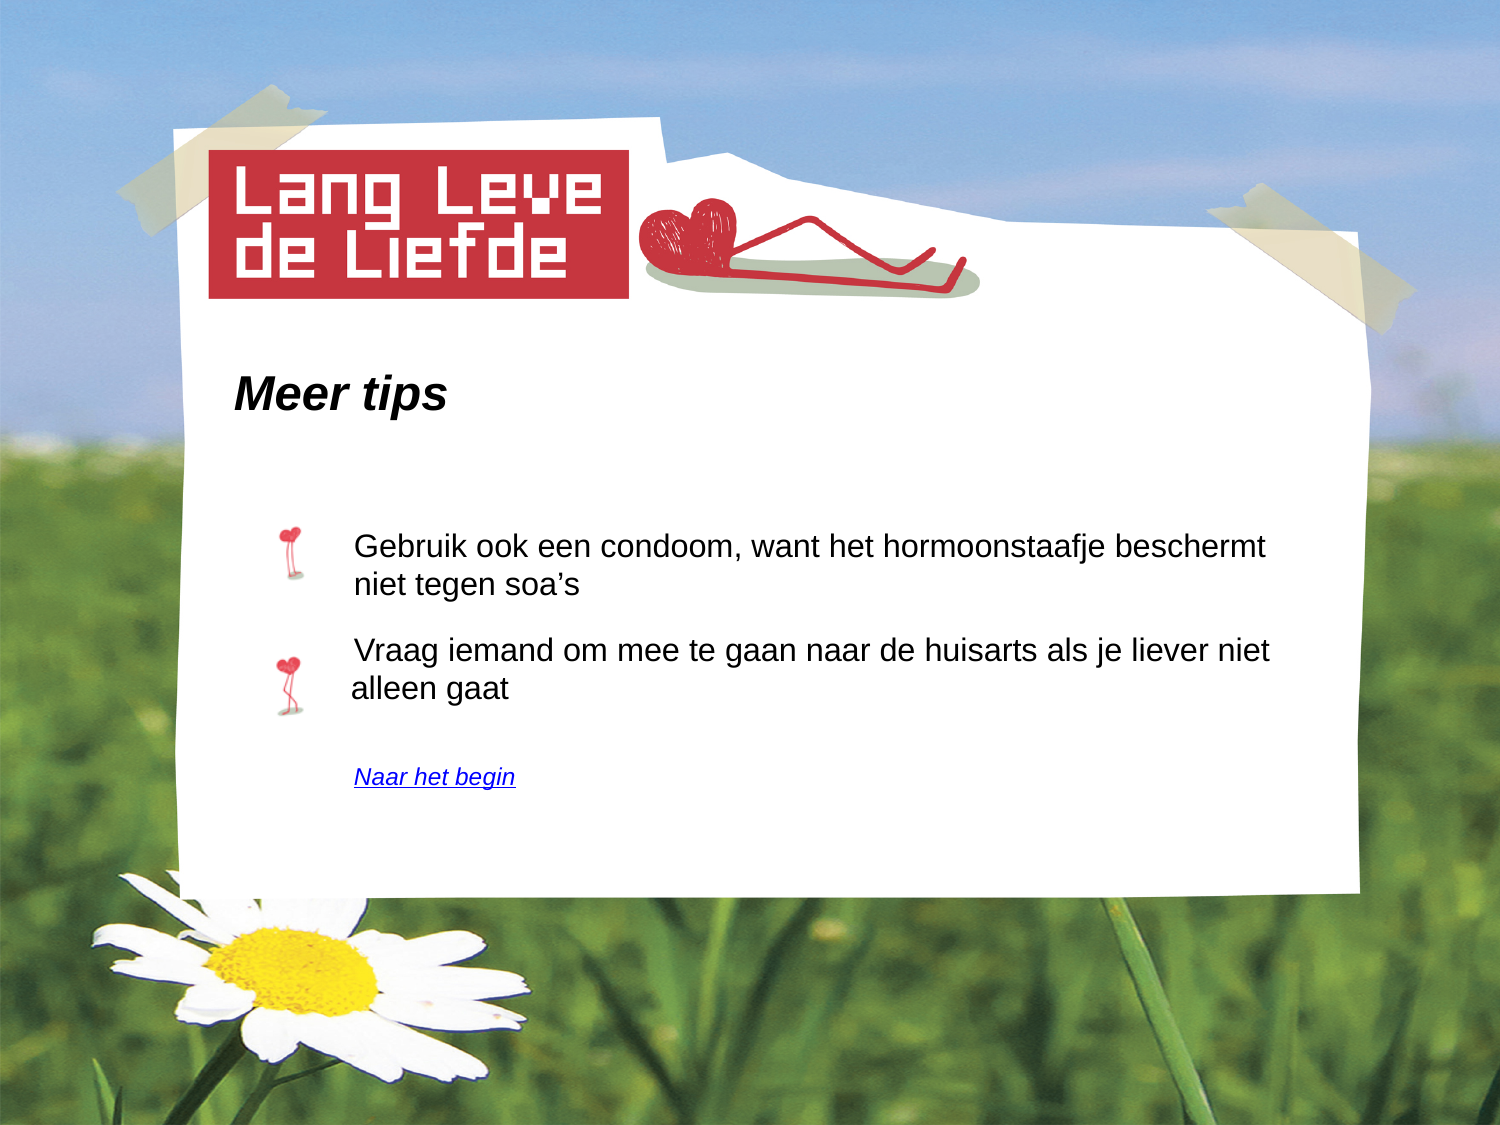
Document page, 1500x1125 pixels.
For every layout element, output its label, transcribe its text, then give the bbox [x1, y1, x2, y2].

picture [0, 0, 1500, 1125]
list Meer tips Gebruik ook een condoom, want het hormoonstaafje beschermt niet tegen soa’s Vraag iemand om mee te gaan naar de huisarts als je liever niet alleen gaat Naar het begin [191, 365, 1345, 889]
